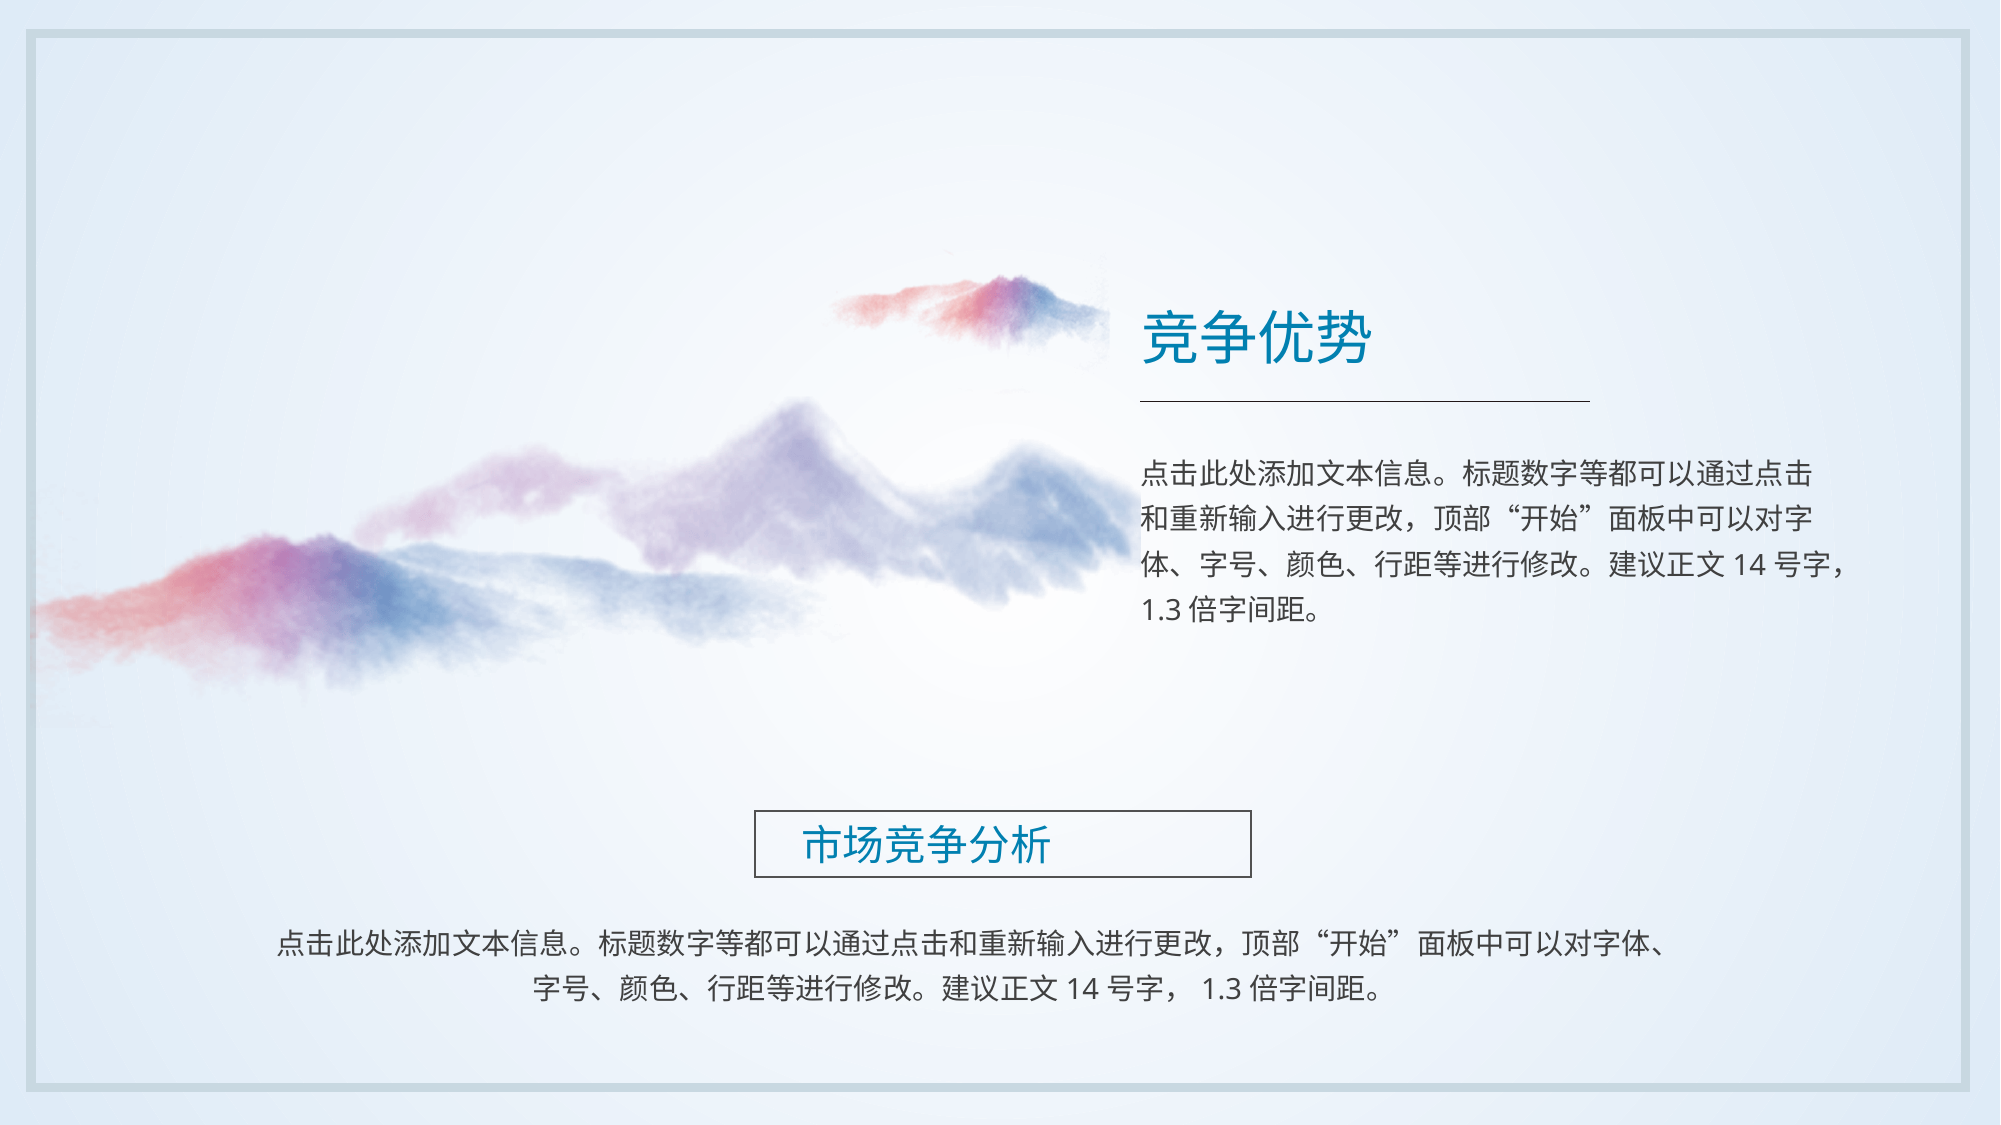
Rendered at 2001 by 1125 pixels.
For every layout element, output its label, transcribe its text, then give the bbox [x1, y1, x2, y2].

text_box 市场竞争分析 [786, 811, 1198, 876]
text_box 点击此处添加文本信息。标题数字等都可以通过点击和重新输入进行更改，顶部“开始”面板中可以对字体、字号、颜色、行距等进行修改。建议正文14号字，1.3倍字间距。 [257, 907, 1671, 1014]
picture [30, 123, 1141, 729]
text_box 点击此处添加文本信息。标题数字等都可以通过点击和重新输入进行更改，顶部“开始”面板中可以对字体、字号、颜色、行距等进行修改。建议正文14号字，1.3倍字间距。 [1141, 437, 1850, 634]
text_box 竞争优势 [1141, 293, 1389, 379]
text_box [754, 810, 1252, 878]
text_box [30, 33, 1966, 1089]
